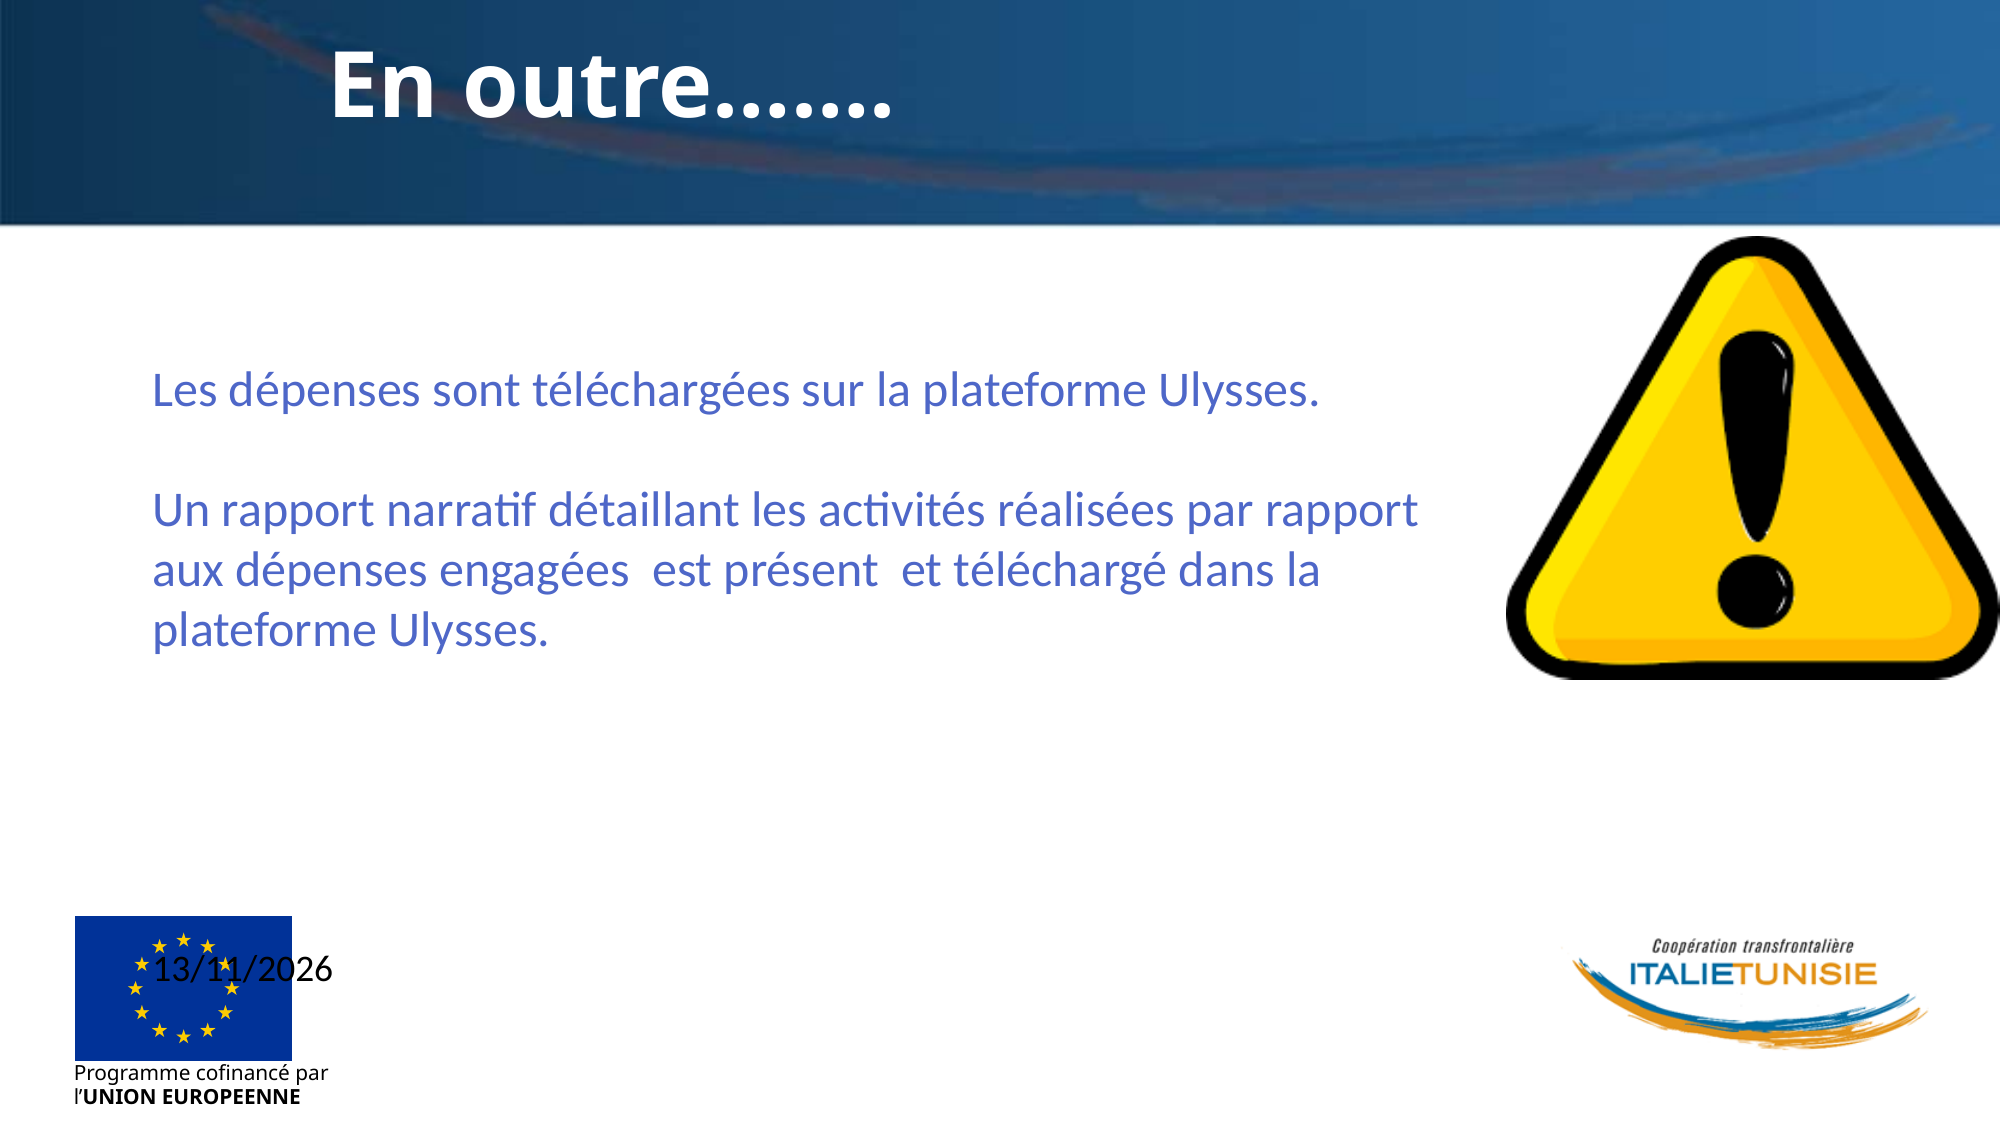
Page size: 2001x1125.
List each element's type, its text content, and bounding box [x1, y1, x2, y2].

picture [1506, 236, 2000, 680]
text_box Les dépenses sont téléchargées sur la plateforme Ulysses. Un rapport narratif détaillant les activités réalisées par rapport aux dépenses engagées est présent et téléchargé dans la plateforme Ulysses. [137, 349, 1462, 664]
picture [0, 0, 2000, 229]
picture [1559, 894, 1942, 1085]
picture [75, 916, 292, 1061]
title En outre……. [312, 30, 1287, 134]
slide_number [137, 936, 588, 1103]
